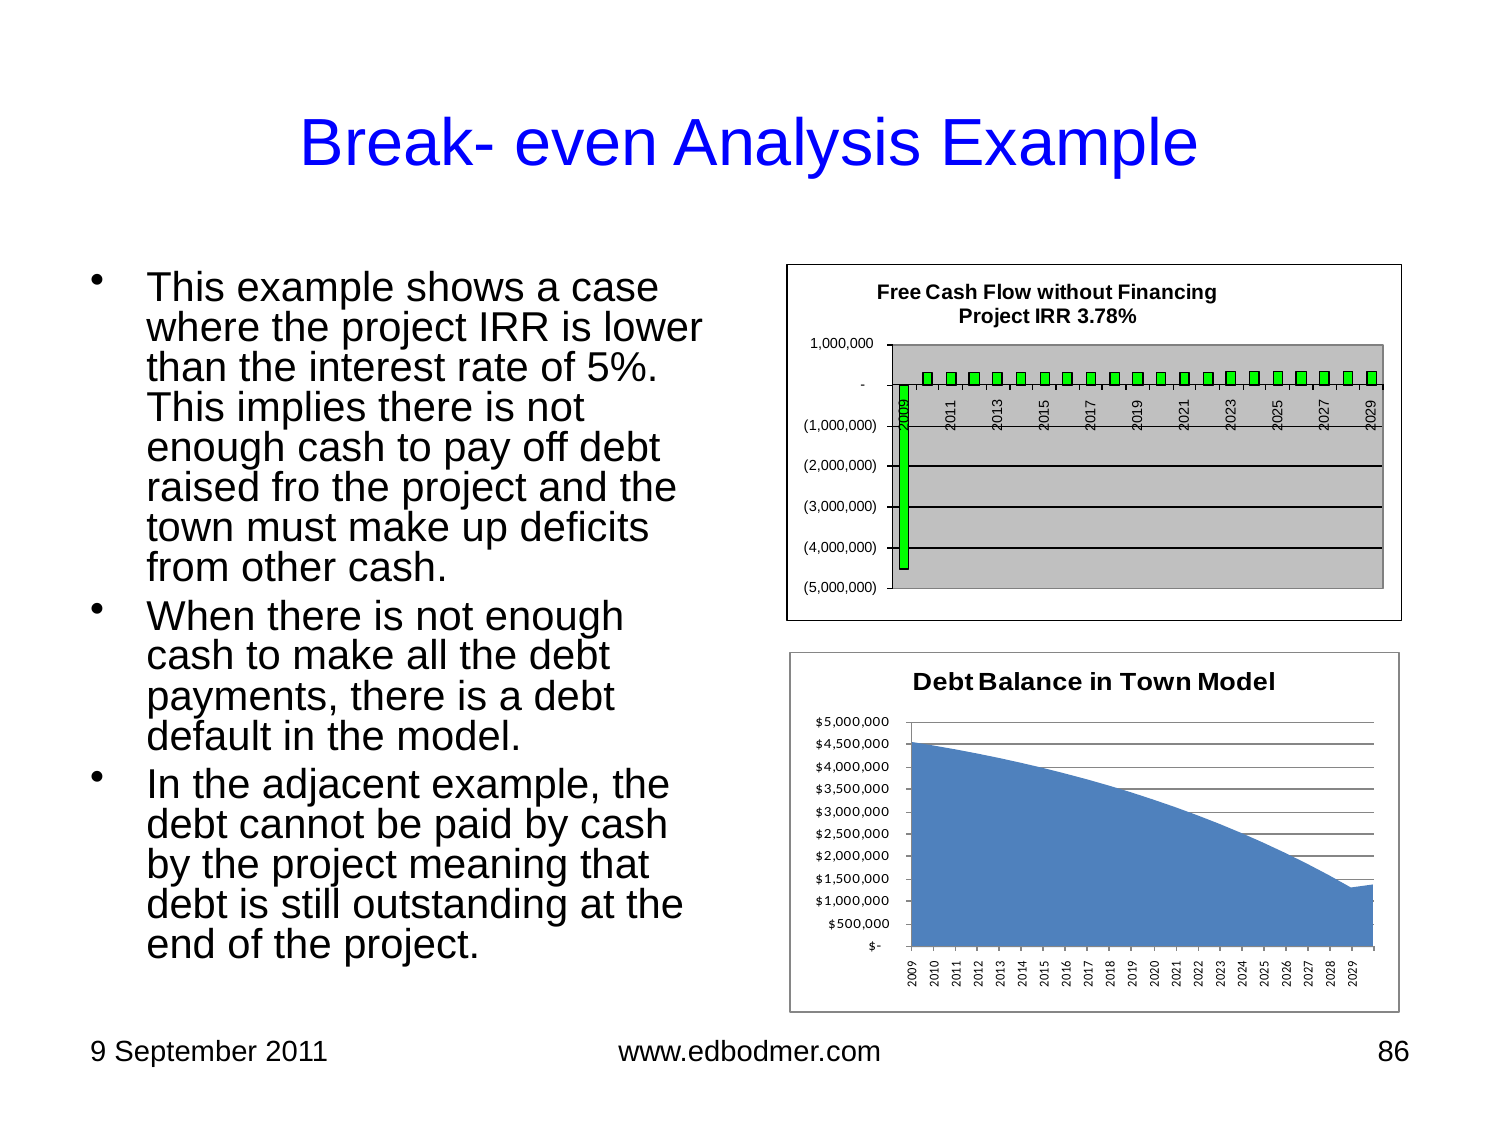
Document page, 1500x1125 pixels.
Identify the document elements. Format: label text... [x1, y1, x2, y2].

list This example shows a case where the project IRR is lower than the interest rate of 5%. This implies there is not enough cash to pay off debt raised fro the project and the town must make up deficits from other cash. When there is not enough cash to make all the debt payments, there is a debt default in the model. In the adjacent example, the debt cannot be paid by cash by the project meaning that debt is still outstanding at the end of the project. [74, 262, 738, 1006]
title Break- even Analysis Example [74, 44, 1426, 233]
slide_number 86 [1074, 1024, 1426, 1103]
footer www.edbodmer.com [512, 1024, 988, 1103]
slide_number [74, 1024, 426, 1103]
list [787, 649, 1401, 1013]
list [784, 262, 1403, 622]
